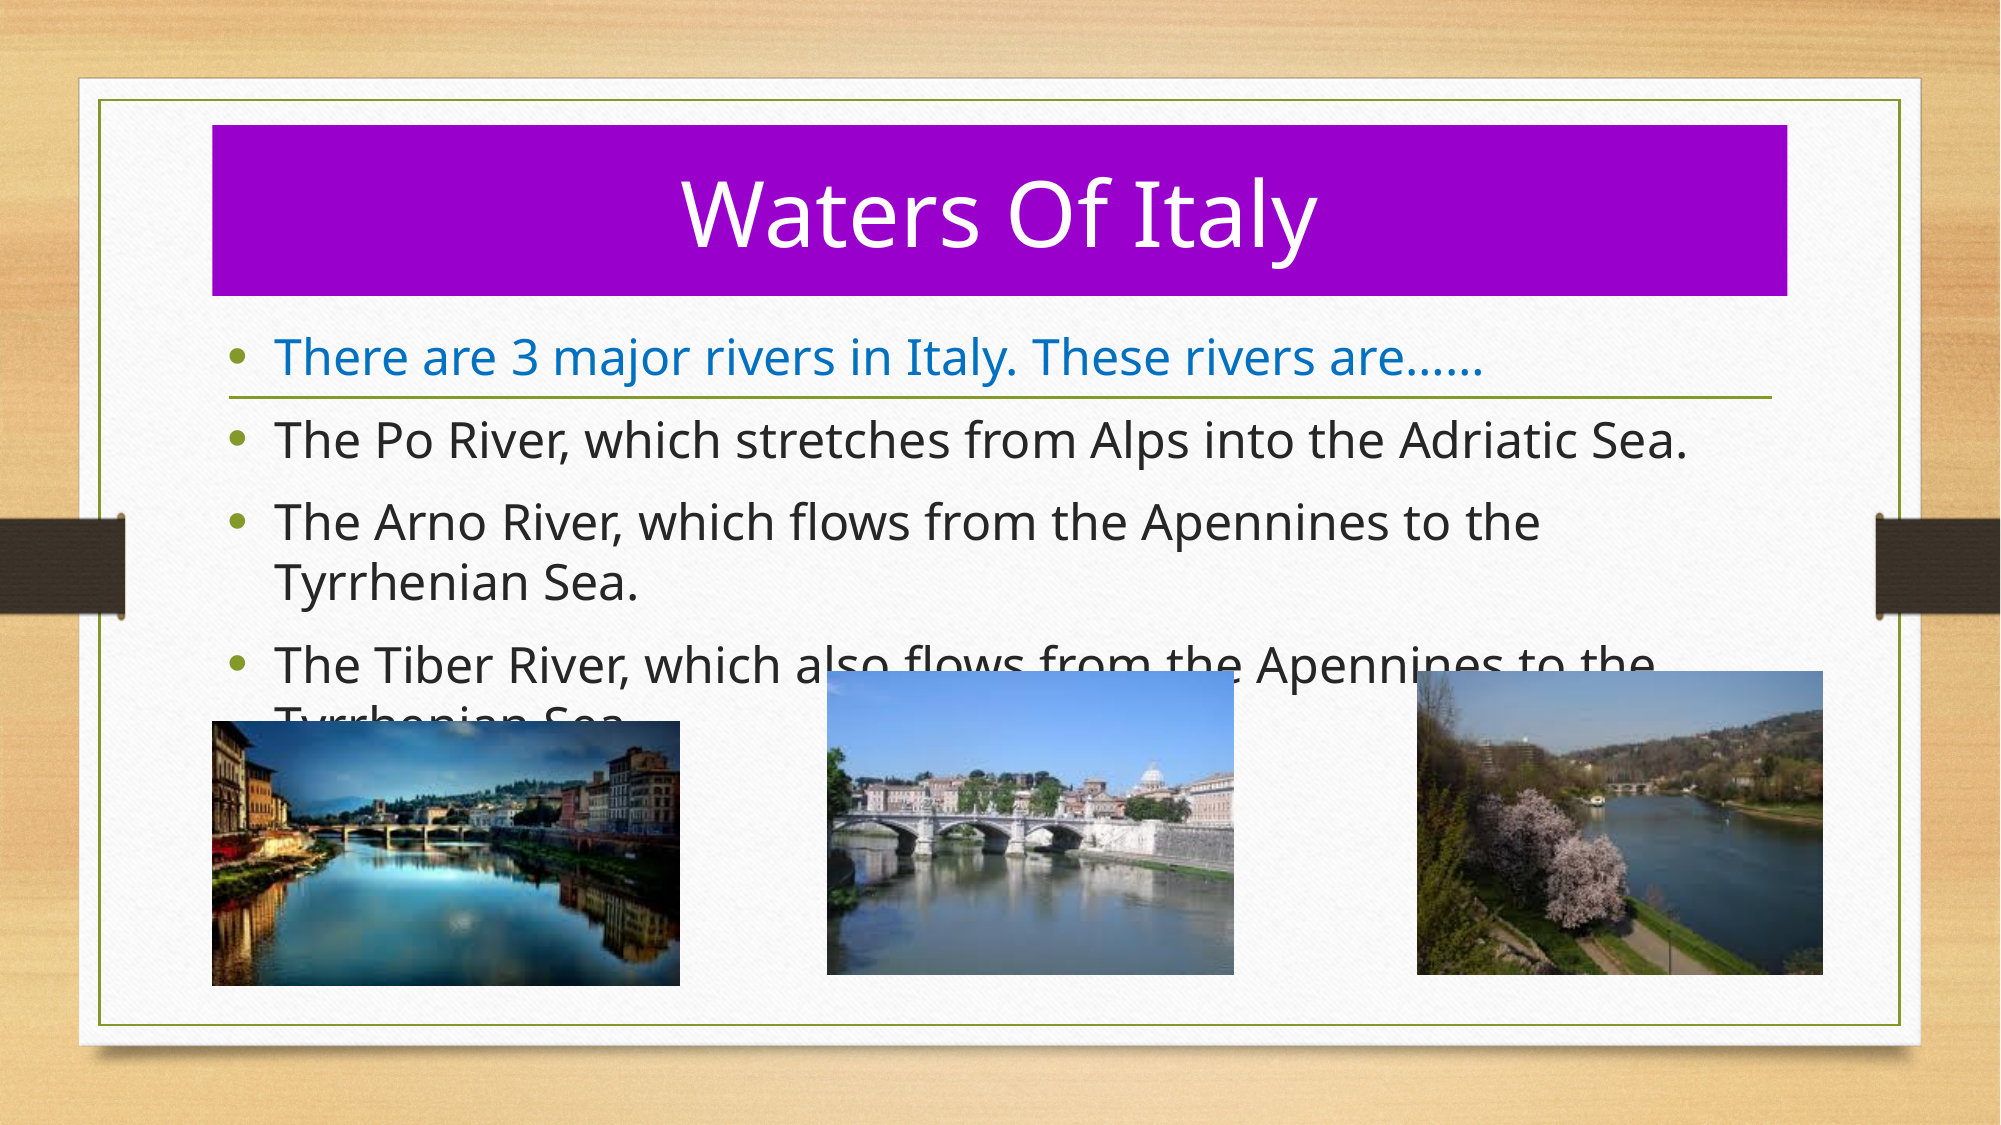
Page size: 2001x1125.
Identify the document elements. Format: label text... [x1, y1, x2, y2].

list There are 3 major rivers in Italy. These rivers are…… The Po River, which stretches from Alps into the Adriatic Sea. The Arno River, which flows from the Apennines to the Tyrrhenian Sea. The Tiber River, which also flows from the Apennines to the Tyrrhenian Sea. [212, 318, 1788, 964]
picture [0, 0, 2001, 1125]
title Waters Of Italy [212, 125, 1788, 296]
